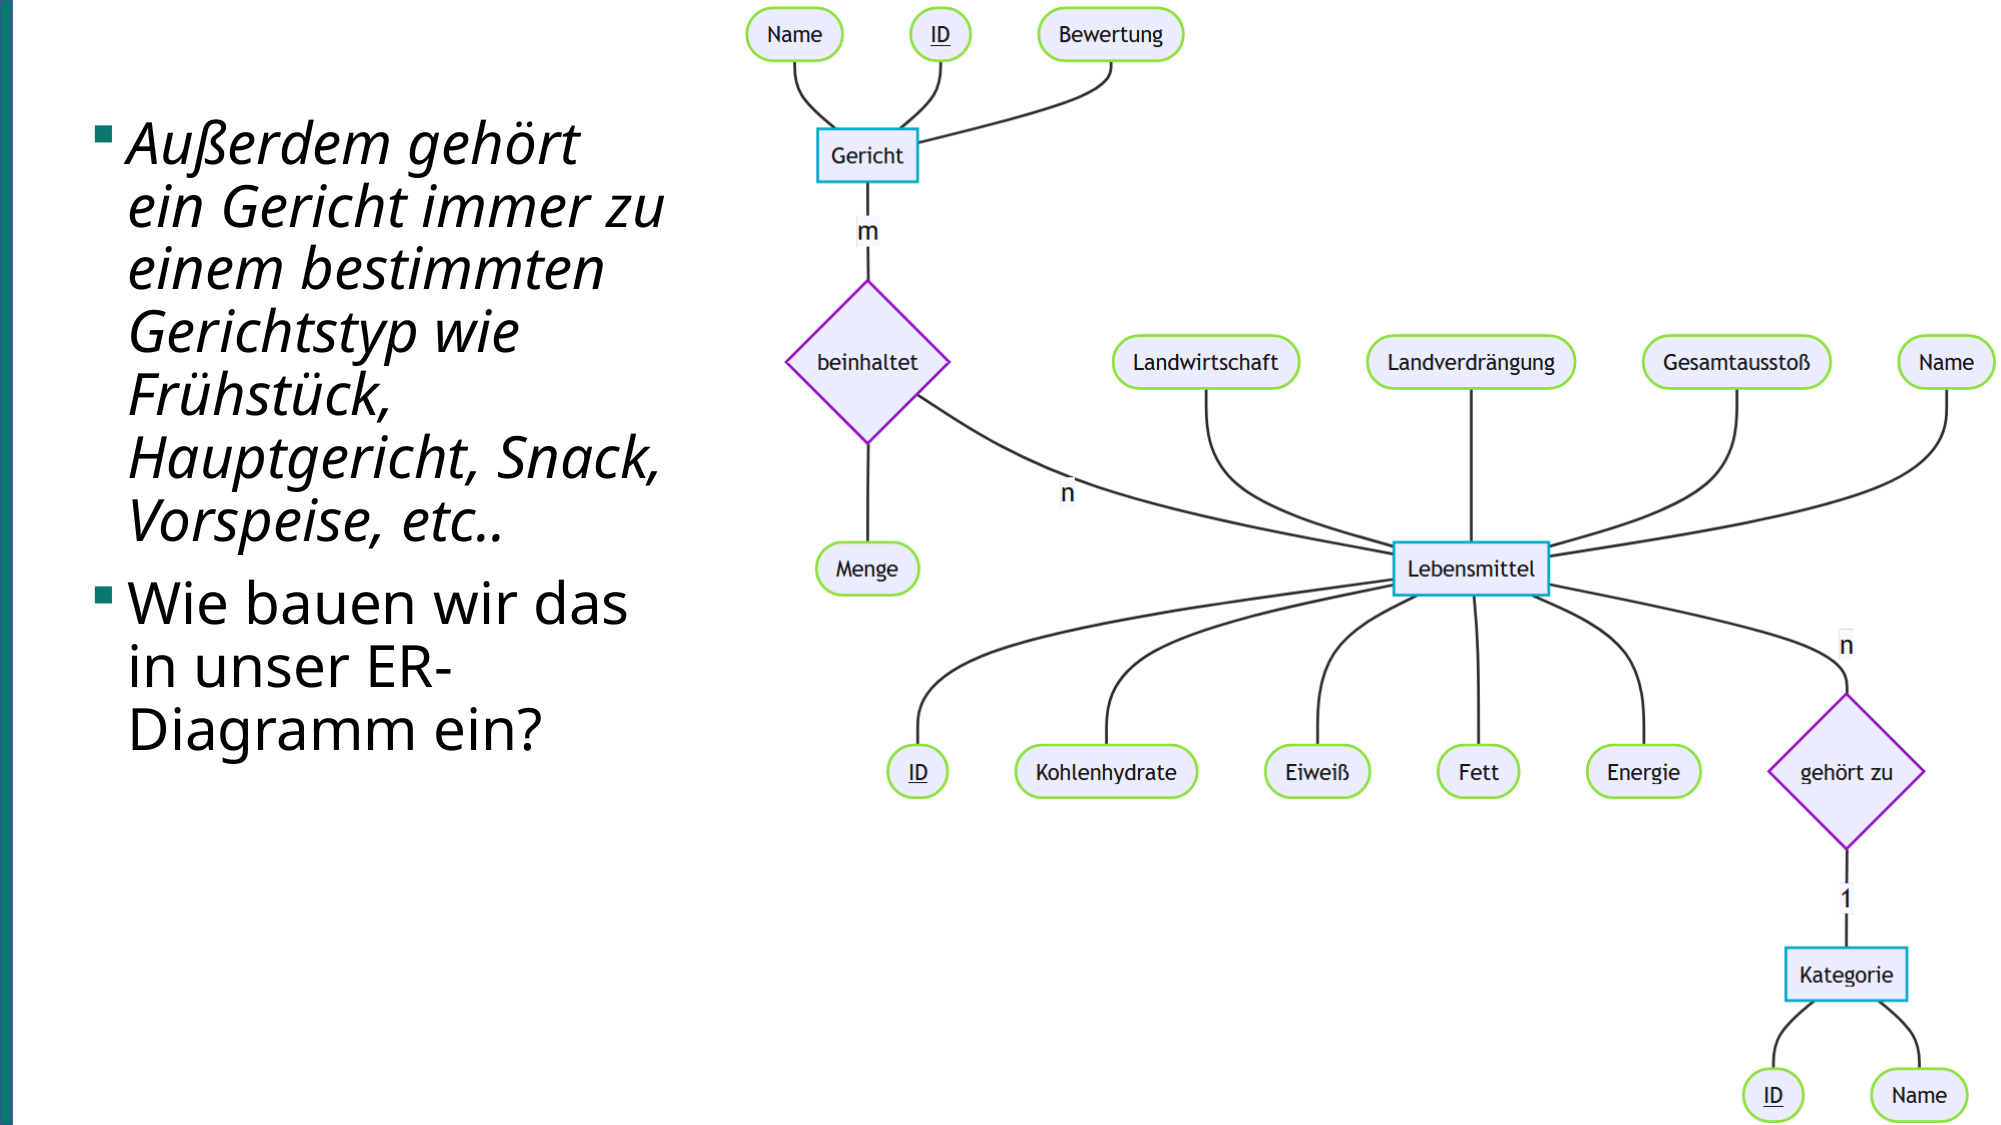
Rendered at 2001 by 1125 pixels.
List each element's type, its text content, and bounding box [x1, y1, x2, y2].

list Außerdem gehört ein Gericht immer zu einem bestimmten Gerichtstyp wie Frühstück, Hauptgericht, Snack, Vorspeise, etc.. Wie bauen wir das in unser ER-Diagramm ein? [75, 106, 685, 1053]
picture [733, 0, 2000, 1125]
